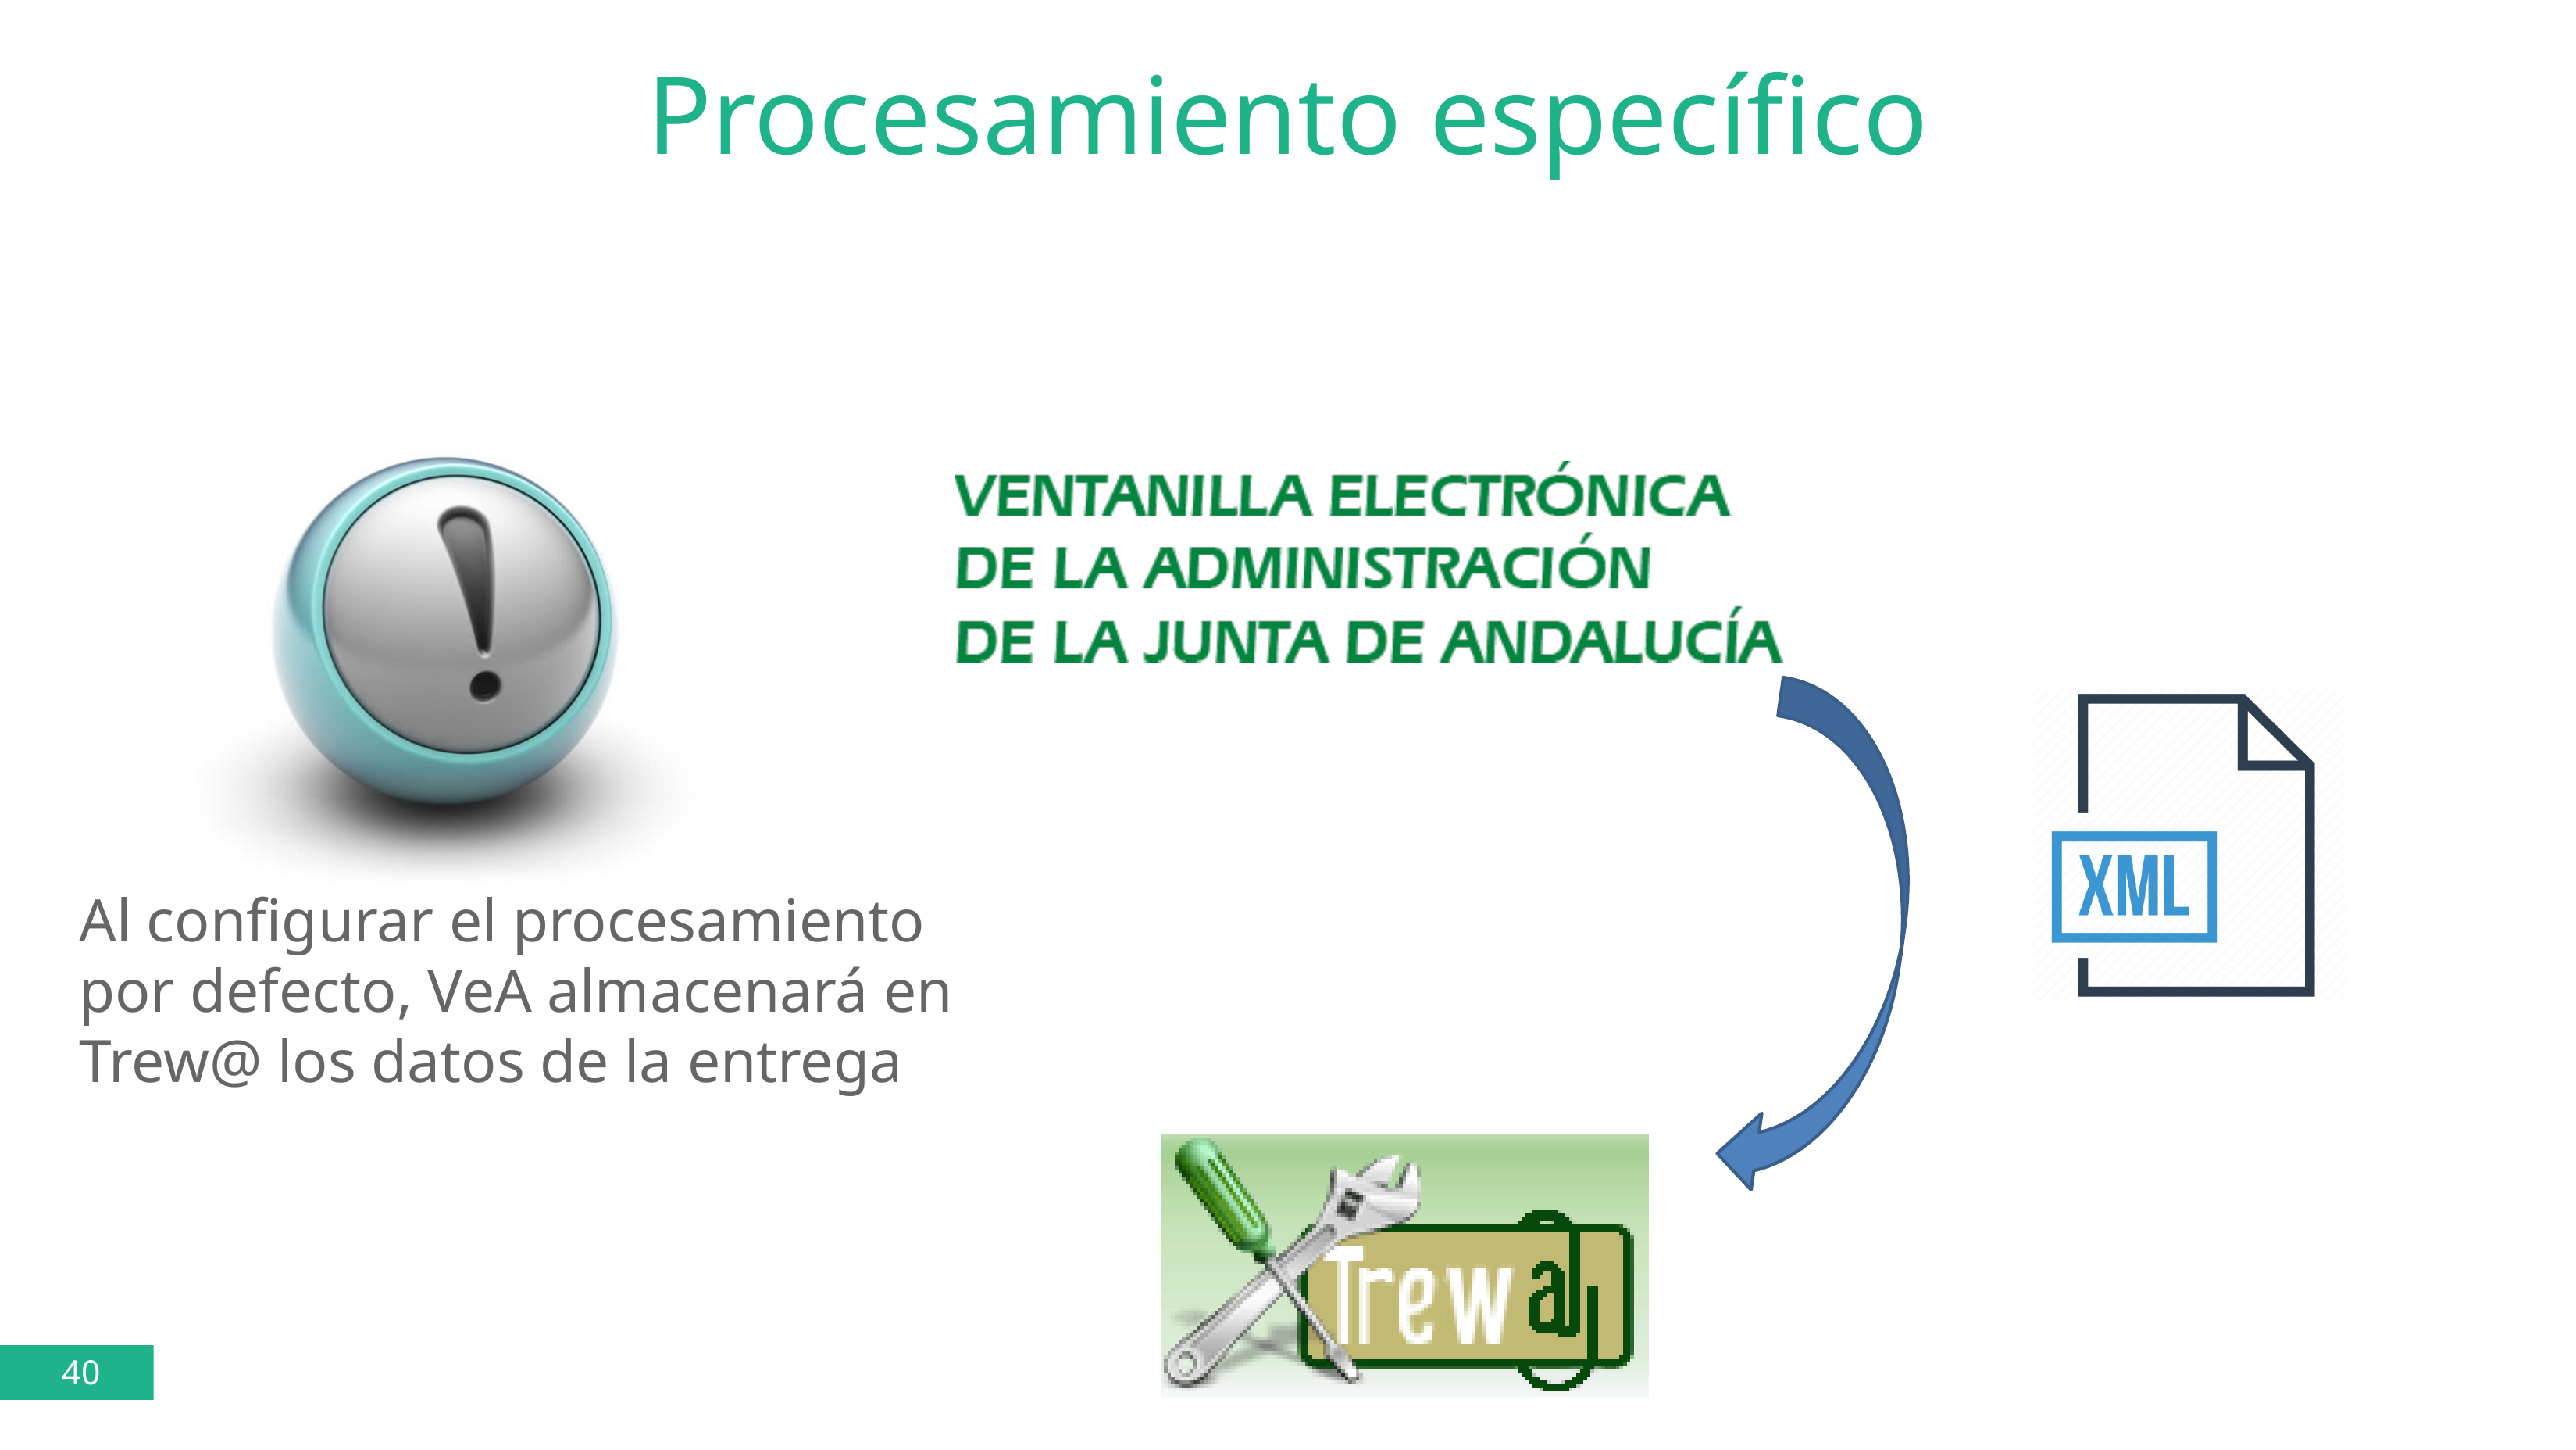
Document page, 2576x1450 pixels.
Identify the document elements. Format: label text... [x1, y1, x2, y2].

picture [2029, 685, 2349, 1005]
slide_number 40 [41, 1351, 112, 1394]
text_box Procesamiento específico [0, 41, 2576, 182]
picture [1161, 1134, 1649, 1399]
text_box [1715, 676, 1910, 1191]
text_box Al configurar el procesamiento por defecto, VeA almacenará en Trew@ los datos de la entrega [67, 877, 1005, 1100]
picture [955, 460, 1783, 662]
text_box [0, 1345, 154, 1400]
picture [37, 430, 853, 890]
